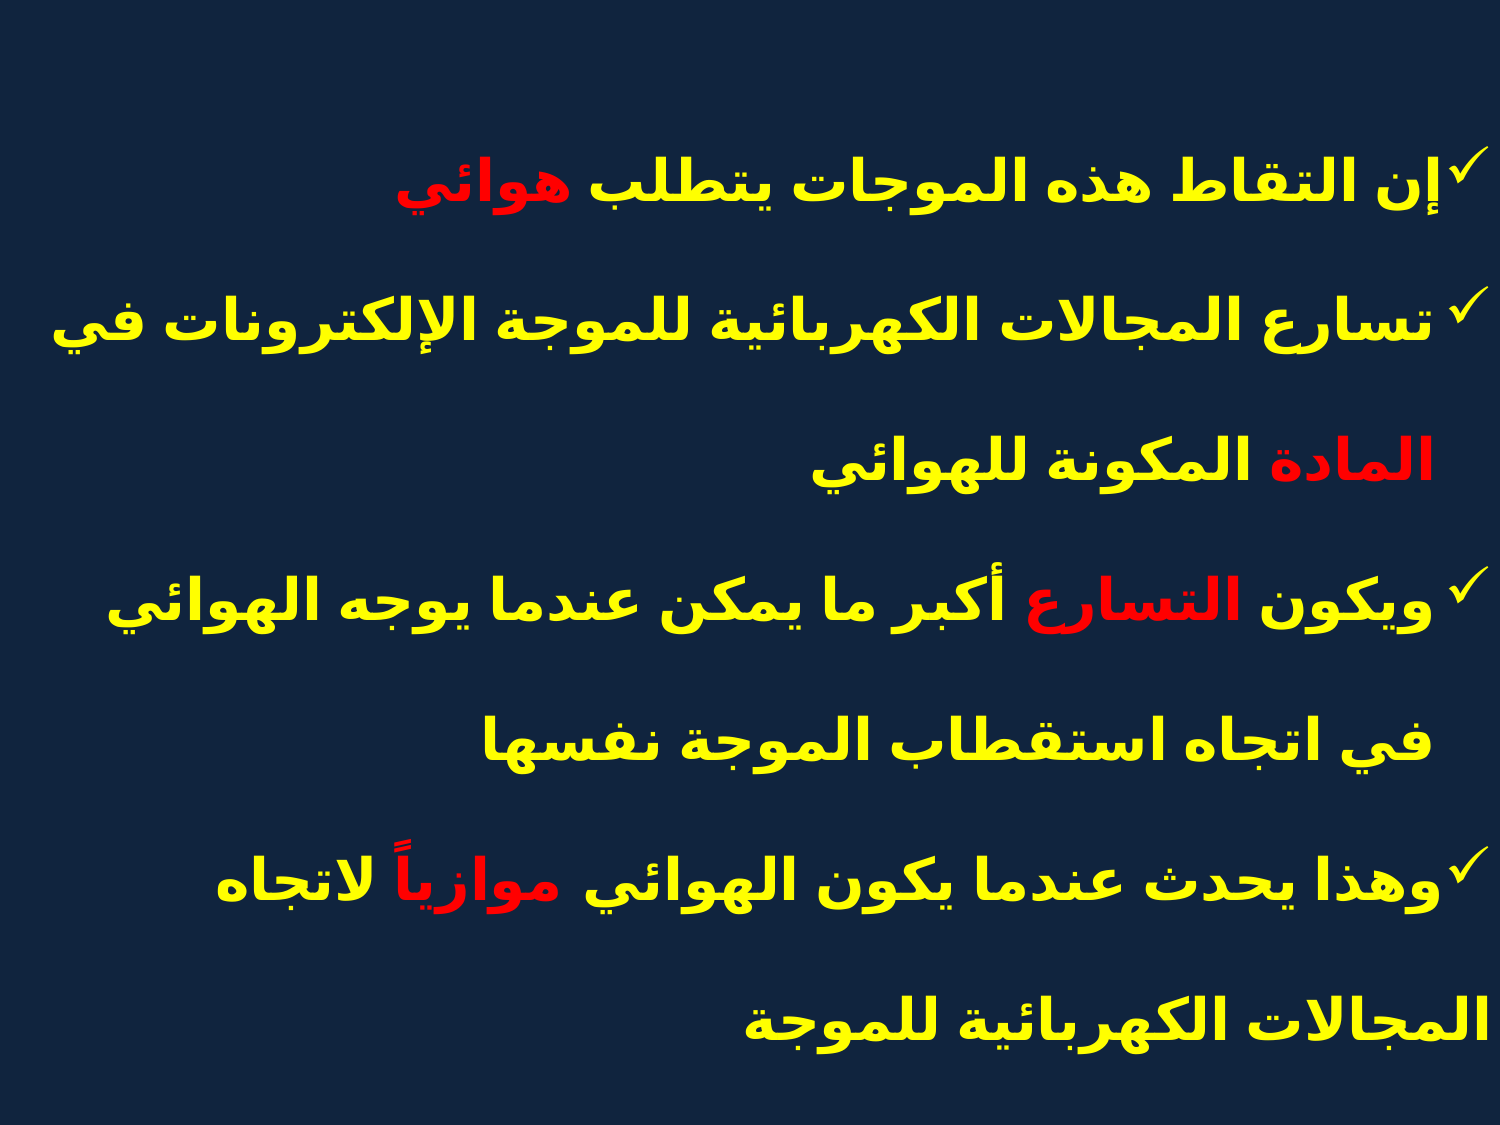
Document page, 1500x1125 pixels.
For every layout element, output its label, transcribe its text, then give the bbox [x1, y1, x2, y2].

list إن التقاط هذه الموجات يتطلب هوائي تسارع المجالات الكهربائية للموجة الإلكترونات في المادة المكونة للهوائي ويكون التسارع أكبر ما يمكن عندما يوجه الهوائي في اتجاه استقطاب الموجة نفسها وهذا يحدث عندما يكون الهوائي موازياً لاتجاه المجالات الكهربائية للموجة [0, 0, 1500, 1125]
